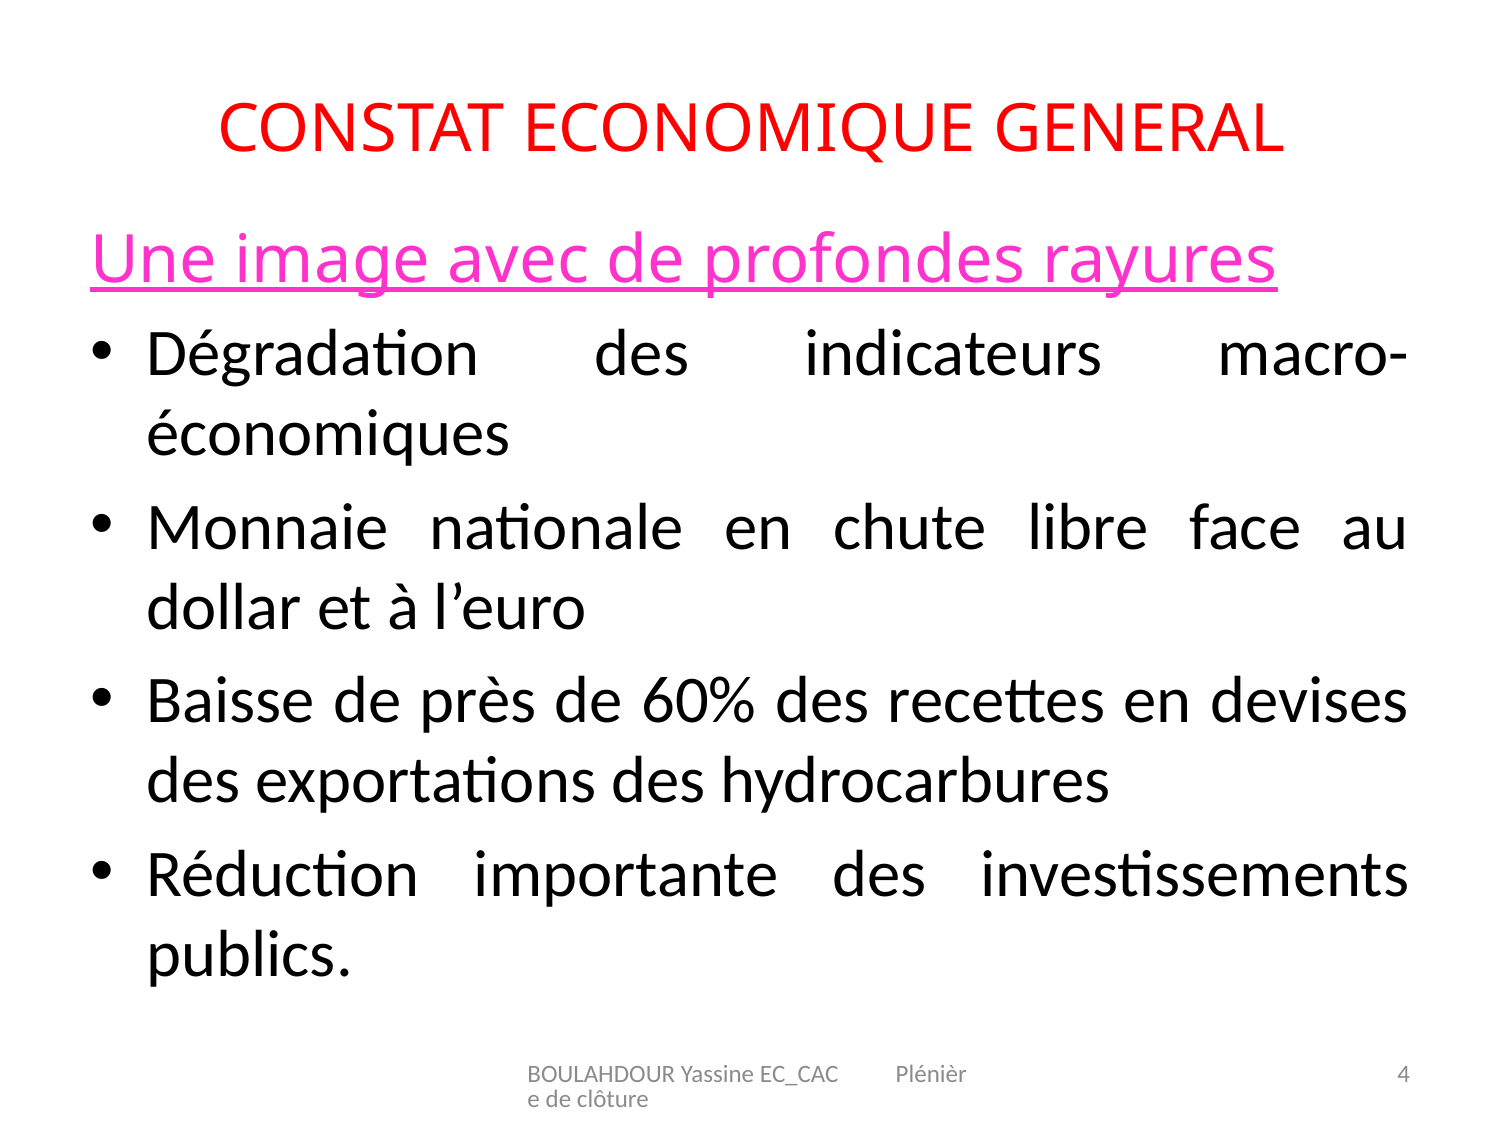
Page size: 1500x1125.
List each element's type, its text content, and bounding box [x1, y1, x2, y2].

list Une image avec de profondes rayures Dégradation des indicateurs macro-économiques Monnaie nationale en chute libre face au dollar et à l’euro Baisse de près de 60% des recettes en devises des exportations des hydrocarbures Réduction importante des investissements publics. [75, 208, 1425, 1005]
slide_number 4 [1074, 1042, 1425, 1103]
footer BOULAHDOUR Yassine EC_CAC Plénière de clôture [512, 1042, 988, 1103]
title CONSTAT ECONOMIQUE GENERAL [76, 30, 1427, 219]
